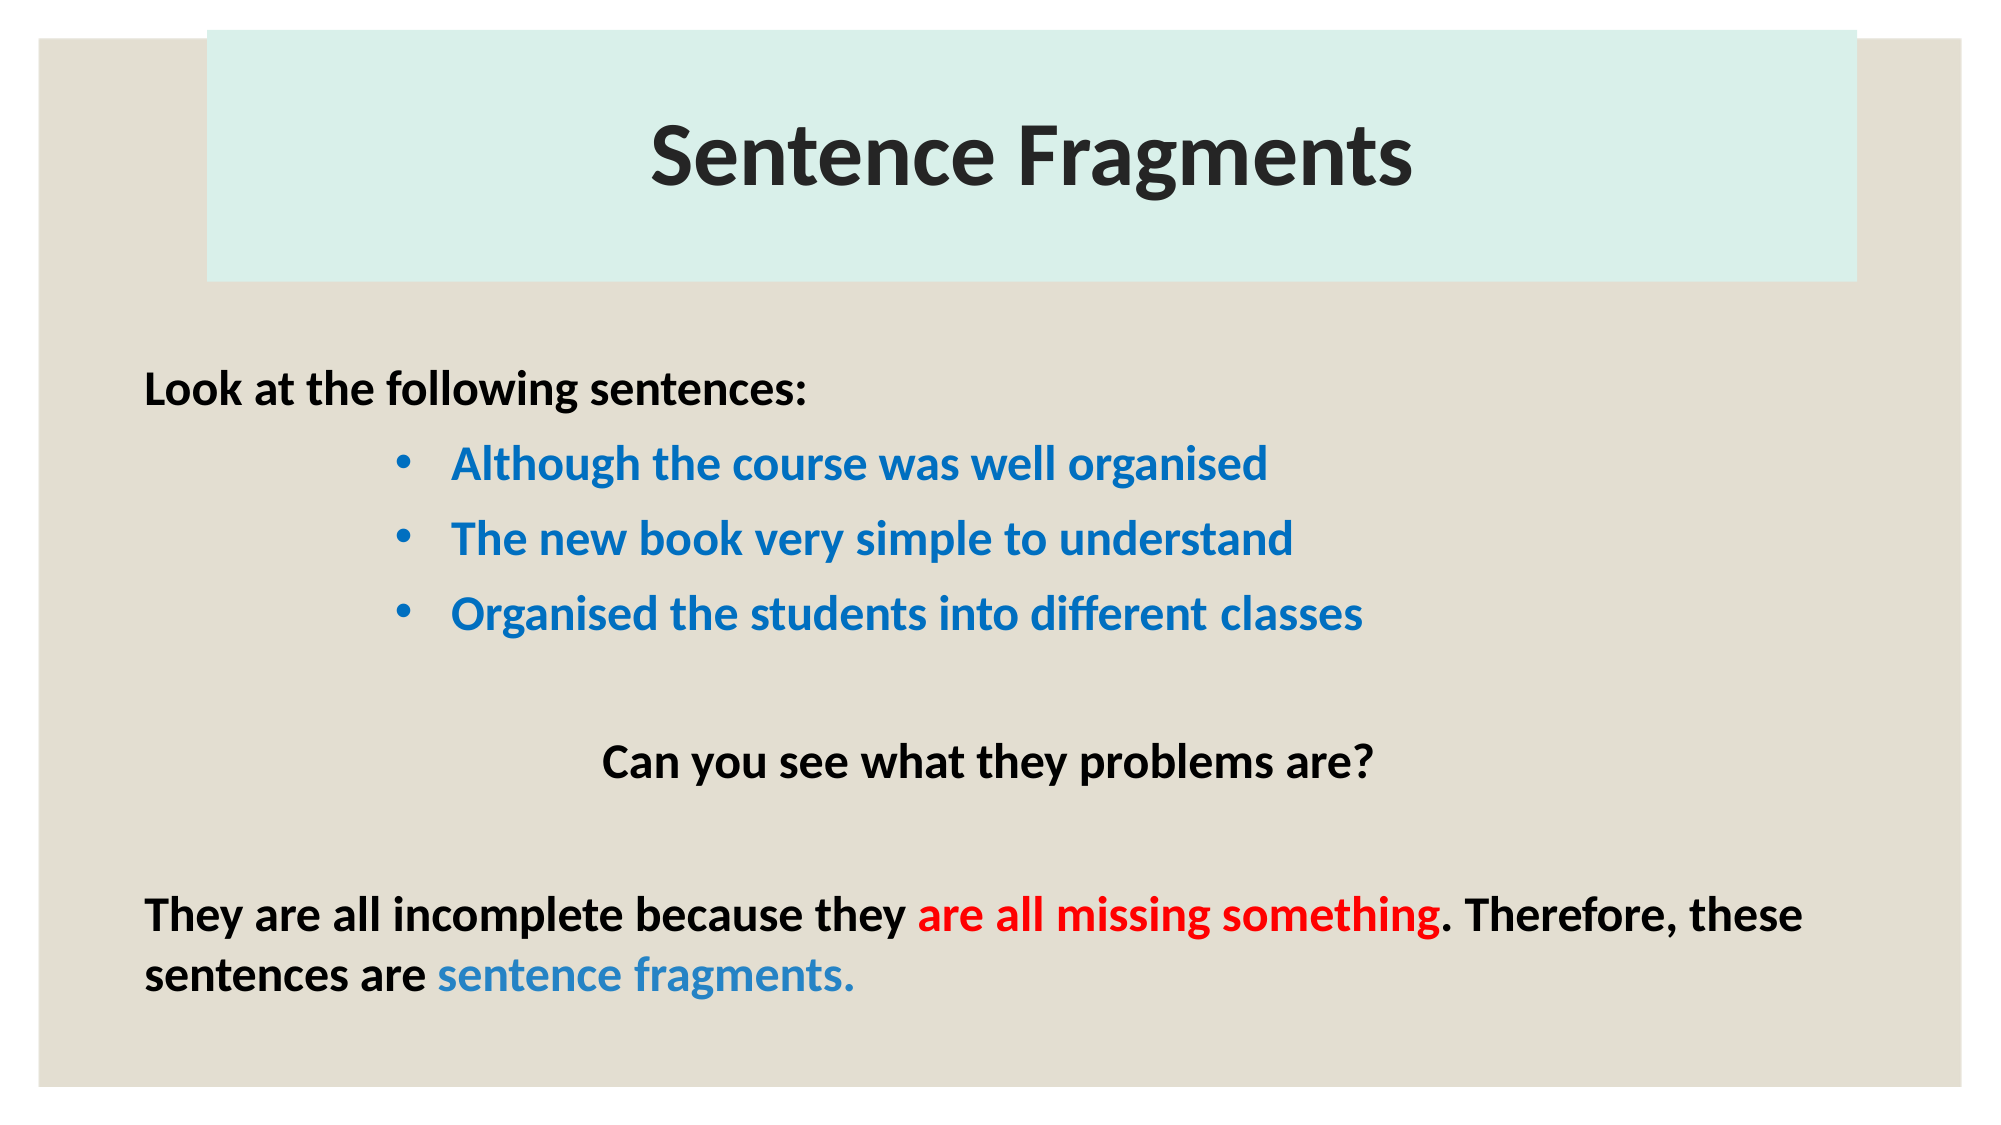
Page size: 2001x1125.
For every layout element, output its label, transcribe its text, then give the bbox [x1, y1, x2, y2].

title Sentence Fragments [207, 29, 1858, 282]
text_box Look at the following sentences: Although the course was well organised The new book very simple to understand Organised the students into different classes Can you see what they problems are? They are all incomplete because they are all missing something. Therefore, these sentences are sentence fragments. [142, 338, 1818, 1002]
picture [38, 38, 1962, 1087]
